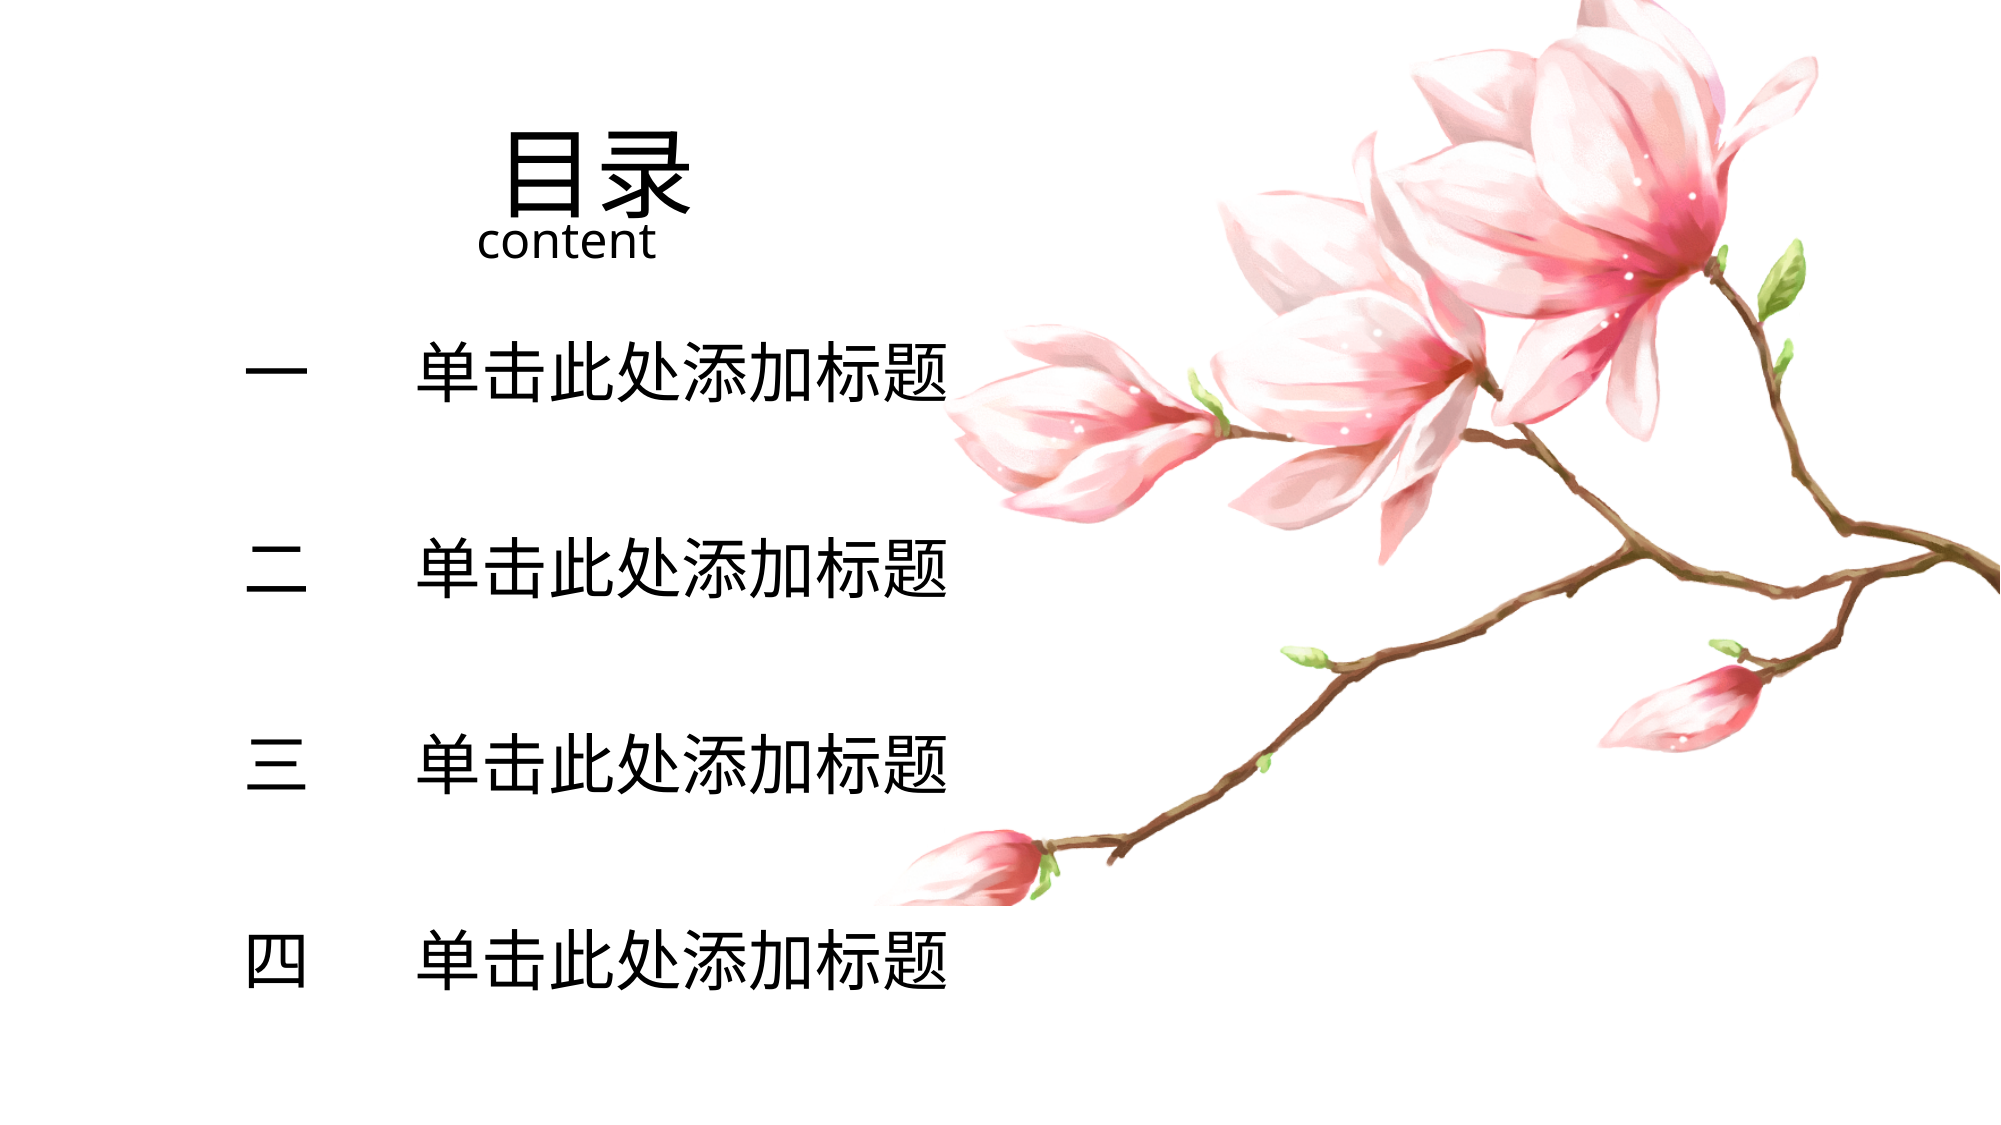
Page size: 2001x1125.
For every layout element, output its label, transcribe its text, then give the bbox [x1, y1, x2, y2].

text_box 一 单击此处添加标题 [134, 323, 853, 419]
text_box 四 单击此处添加标题 [134, 911, 1059, 1006]
text_box 三 单击此处添加标题 [134, 715, 853, 811]
text_box 目录 [429, 103, 763, 238]
picture [853, 0, 2000, 906]
text_box content [461, 201, 731, 277]
text_box 二 单击此处添加标题 [134, 519, 853, 615]
